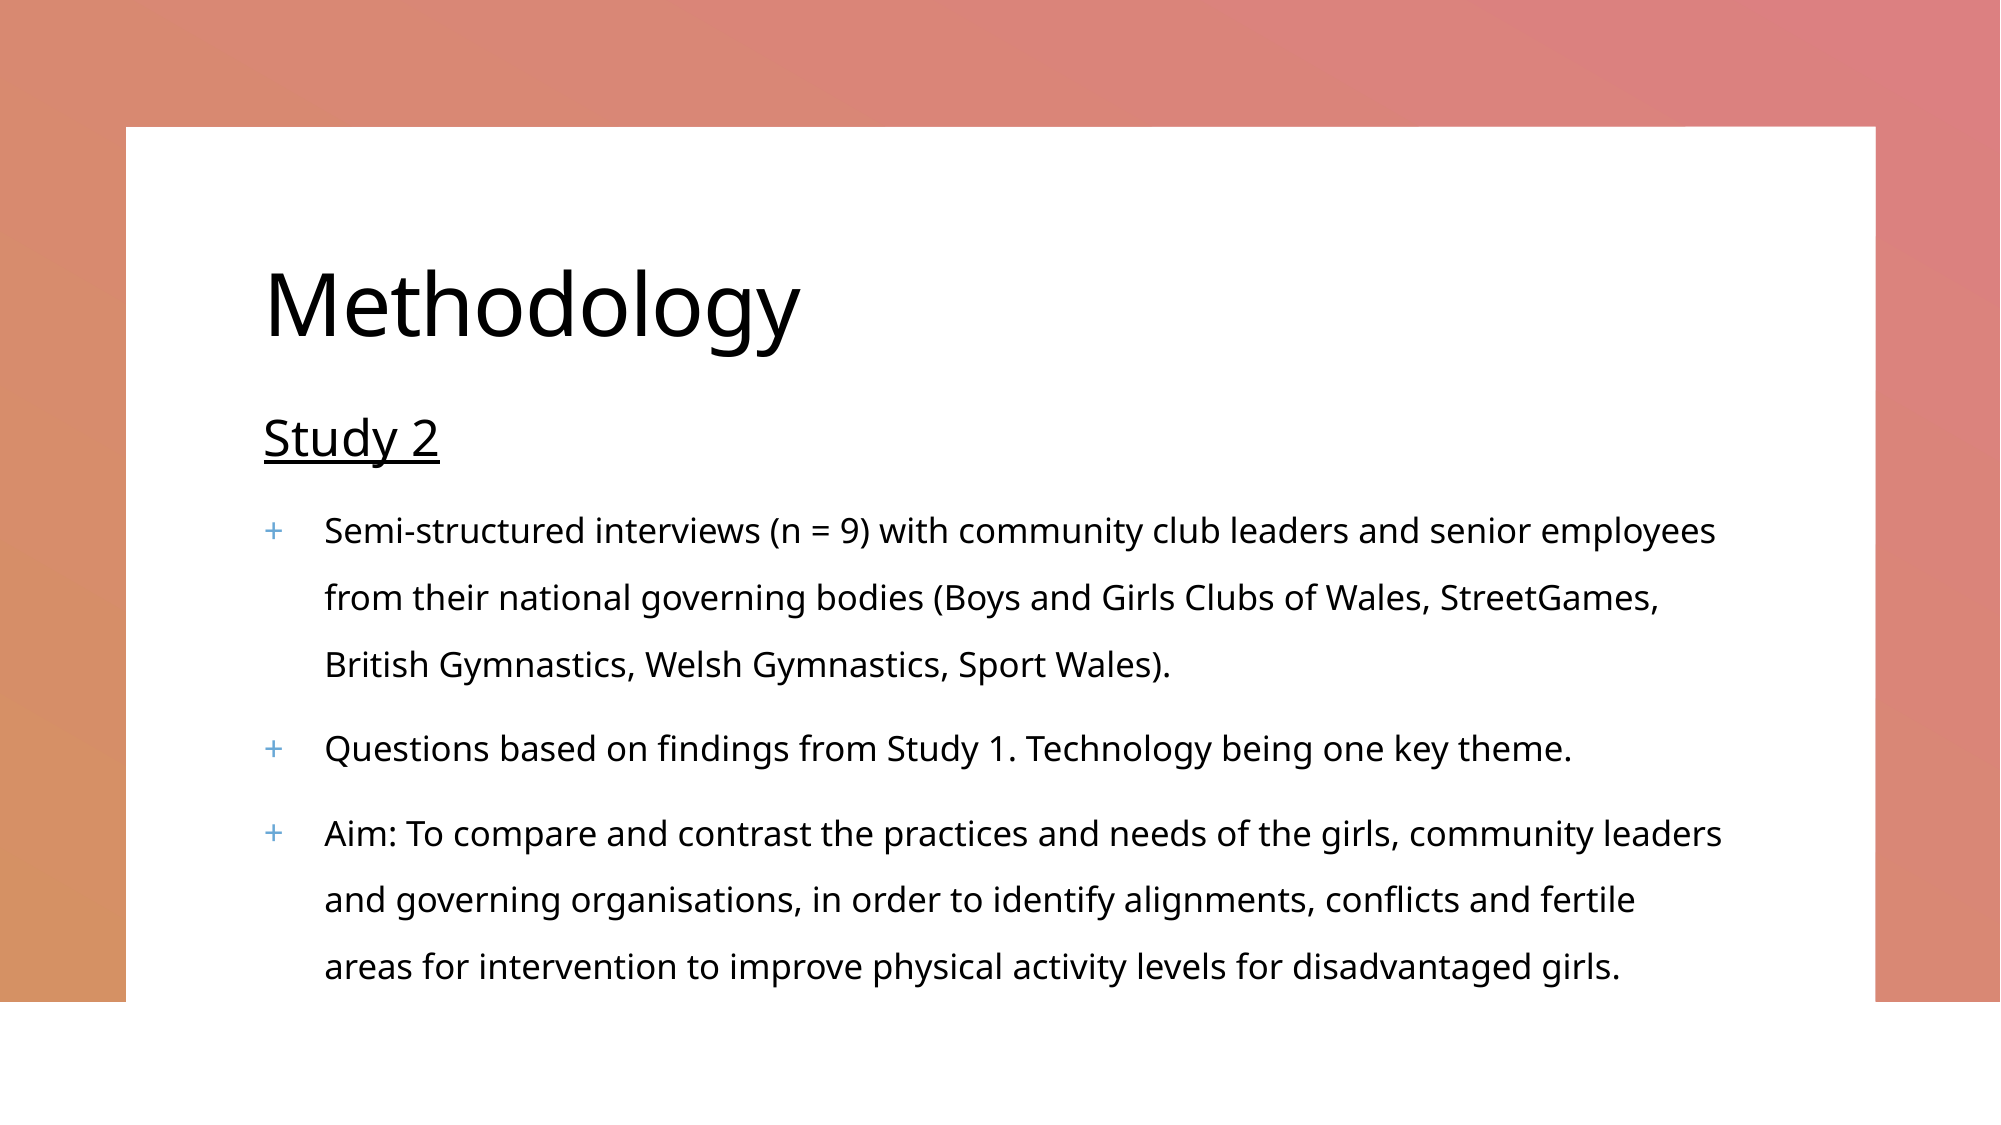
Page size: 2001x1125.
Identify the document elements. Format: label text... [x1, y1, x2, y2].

title Methodology [248, 248, 1749, 362]
list Study 2 Semi-structured interviews (n = 9) with community club leaders and senior employees from their national governing bodies (Boys and Girls Clubs of Wales, StreetGames, British Gymnastics, Welsh Gymnastics, Sport Wales). Questions based on findings from Study 1. Technology being one key theme. Aim: To compare and contrast the practices and needs of the girls, community leaders and governing organisations, in order to identify alignments, conflicts and fertile areas for intervention to improve physical activity levels for disadvantaged girls. [248, 362, 1749, 1057]
